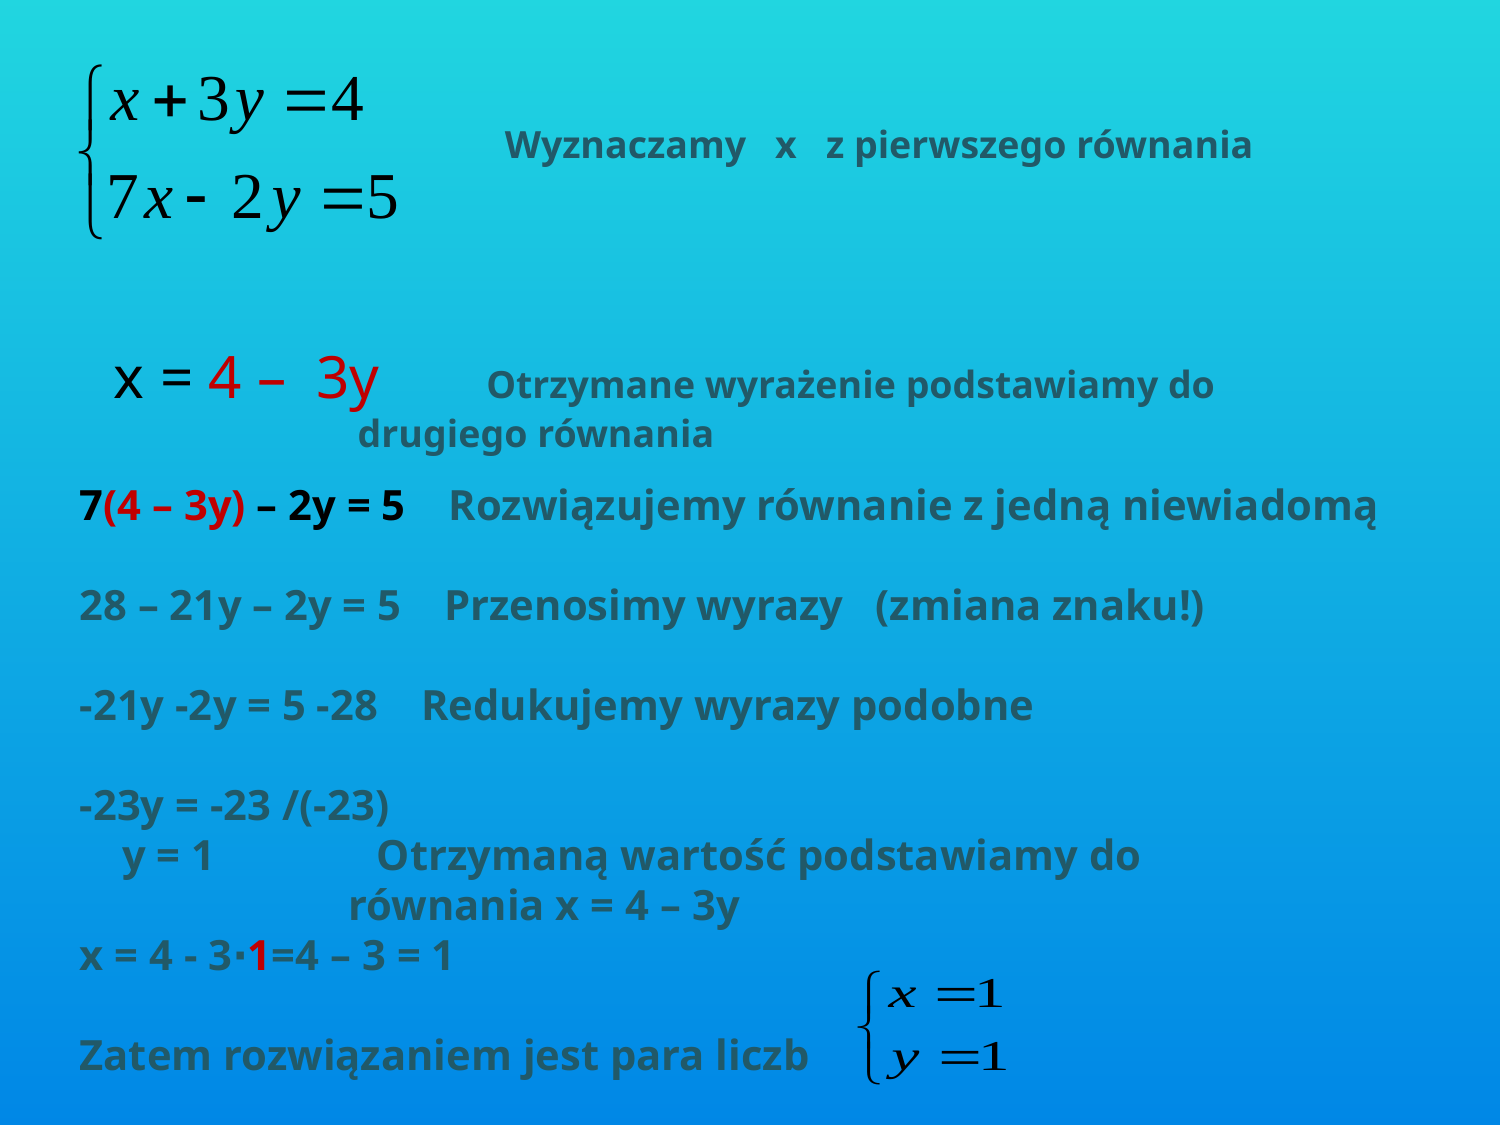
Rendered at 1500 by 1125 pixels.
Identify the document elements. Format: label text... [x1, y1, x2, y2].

text_box Wyznaczamy x z pierwszego równania [490, 113, 1317, 174]
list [64, 54, 408, 251]
text_box x = 4 – 3y Otrzymane wyrażenie podstawiamy do drugiego równania [99, 332, 1364, 463]
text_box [844, 963, 1013, 1092]
text_box 7(4 – 3y) – 2y = 5 Rozwiązujemy równanie z jedną niewiadomą 28 – 21y – 2y = 5 Przenosimy wyrazy (zmiana znaku!) -21y -2y = 5 -28 Redukujemy wyrazy podobne -23y = -23 /(-23) y = 1 Otrzymaną wartość podstawiamy do równania x = 4 – 3y x = 4 - 3∙1=4 – 3 = 1 Zatem rozwiązaniem jest para liczb [64, 471, 1435, 1125]
